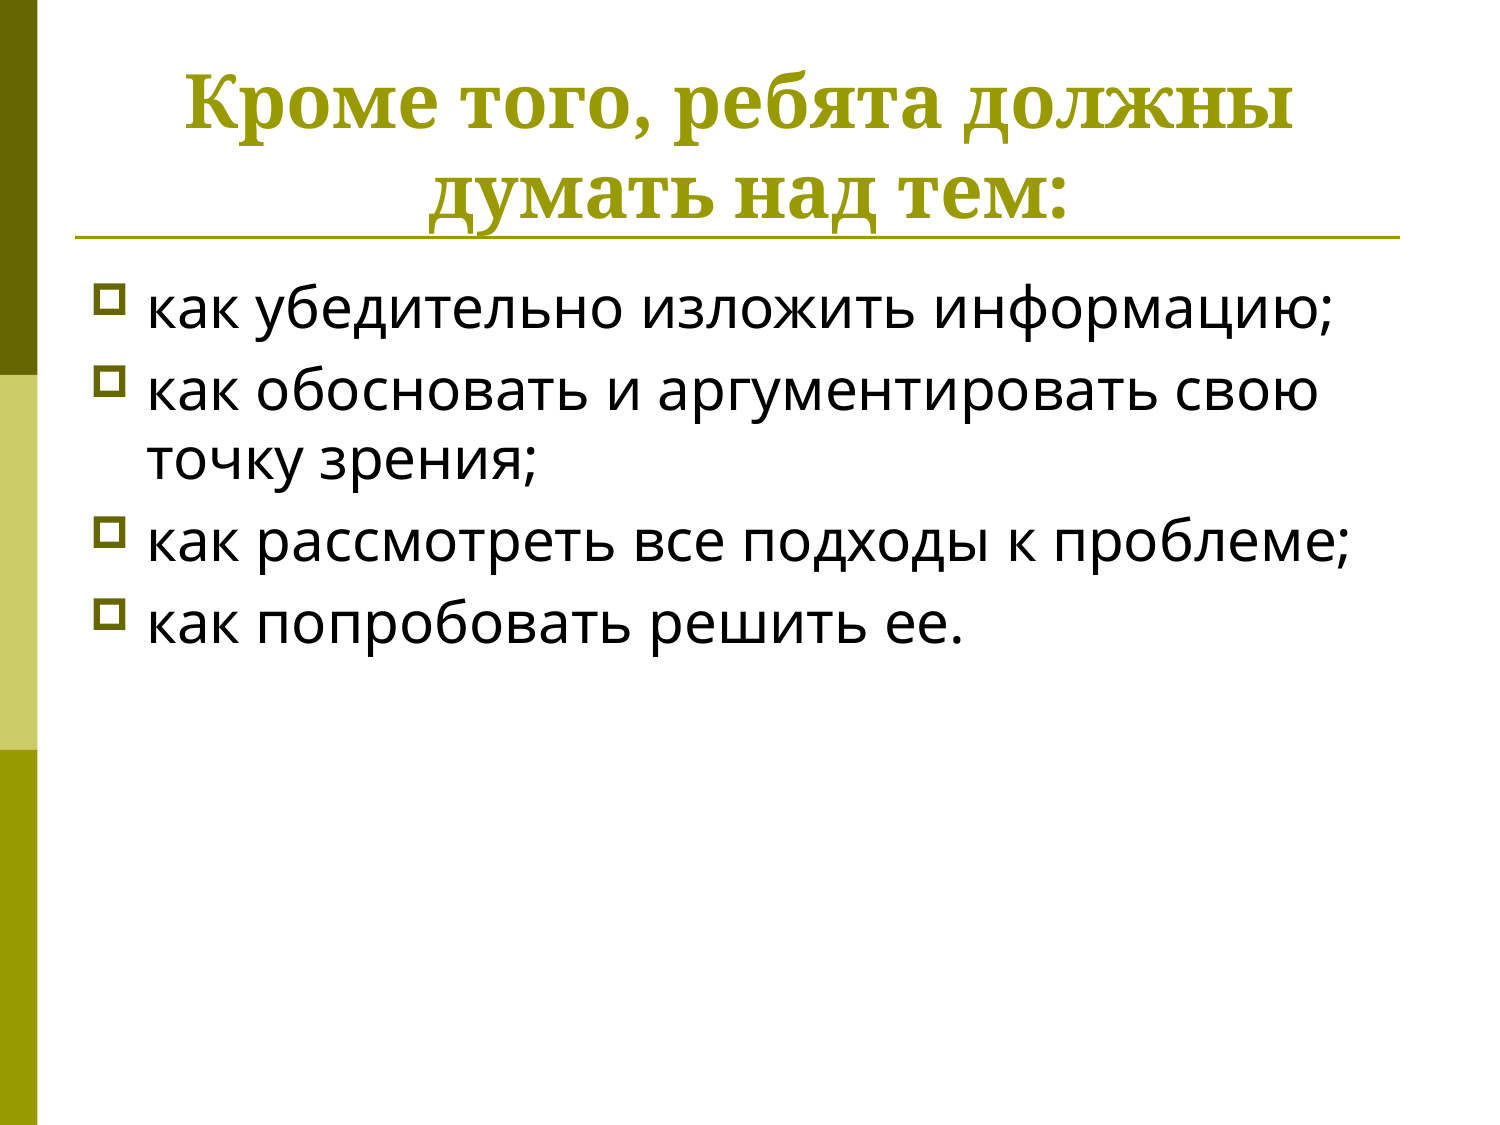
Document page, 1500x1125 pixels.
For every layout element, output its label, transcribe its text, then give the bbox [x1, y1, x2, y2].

title Кроме того, ребята должны думать над тем: [74, 45, 1426, 233]
list как убедительно изложить информацию; как обосновать и аргументировать свою точку зрения; как рассмотреть все подходы к проблеме; как попробовать решить ее. [74, 262, 1426, 1006]
